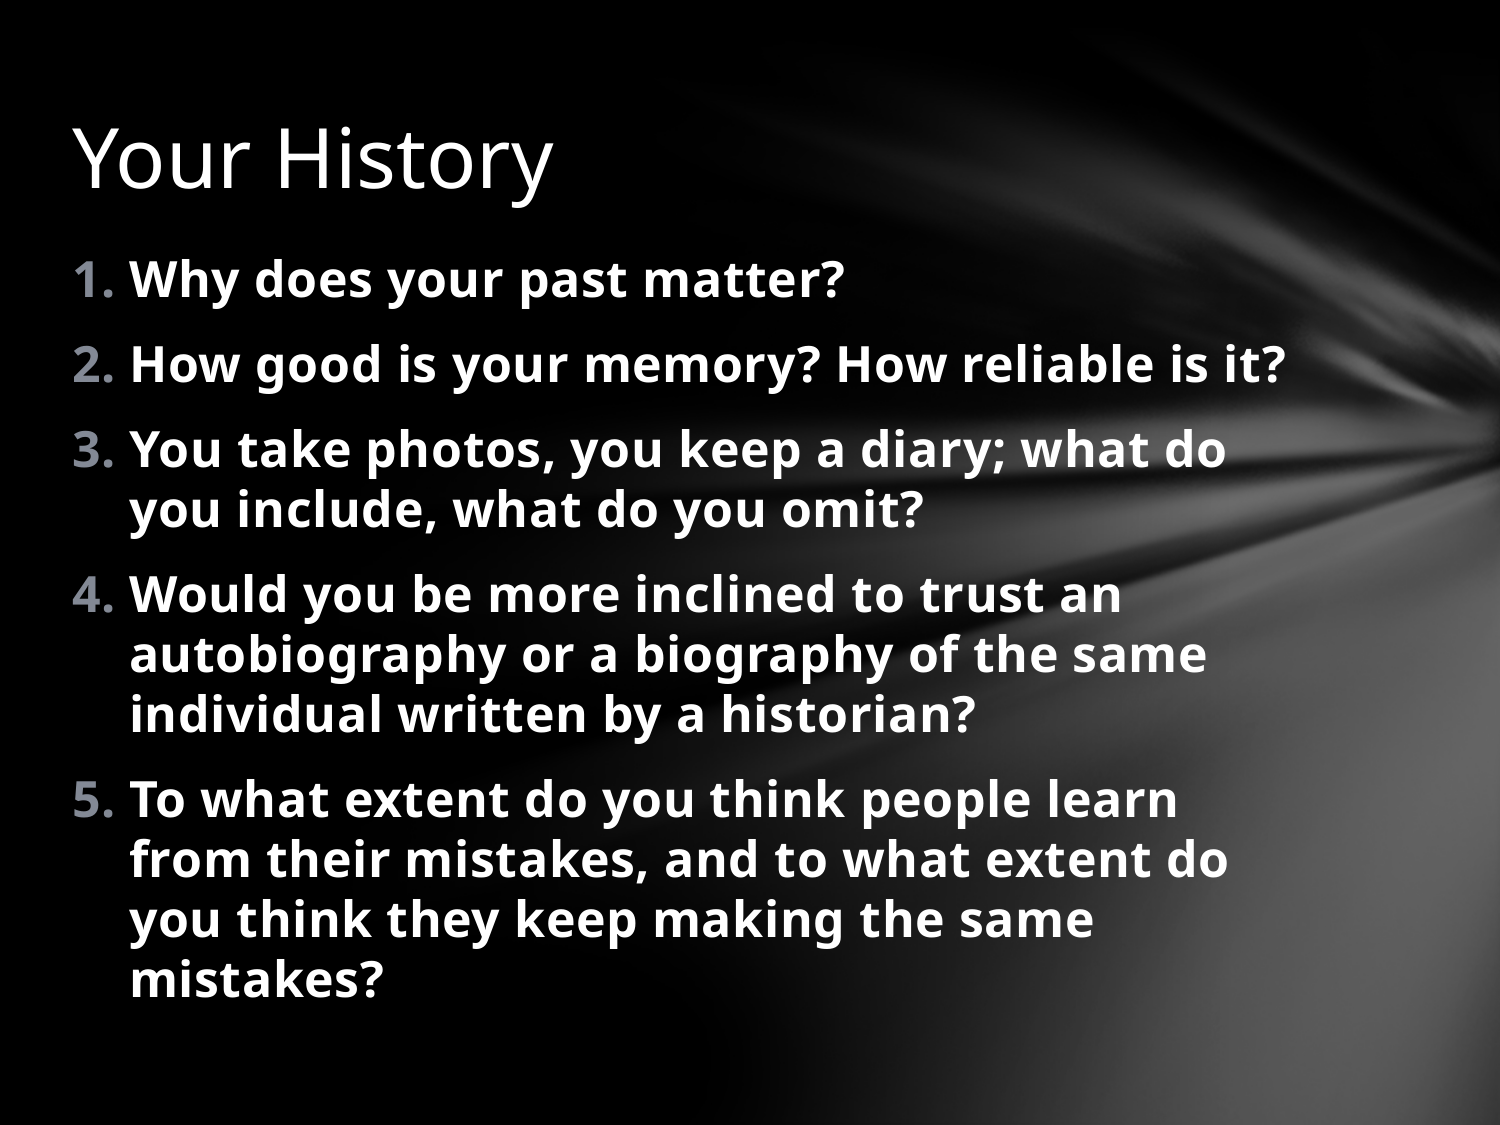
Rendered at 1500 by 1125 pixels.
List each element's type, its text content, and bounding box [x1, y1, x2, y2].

list Why does your past matter? How good is your memory? How reliable is it? You take photos, you keep a diary; what do you include, what do you omit? Would you be more inclined to trust an autobiography or a biography of the same individual written by a historian? To what extent do you think people learn from their mistakes, and to what extent do you think they keep making the same mistakes? [57, 239, 1318, 1015]
title Your History [57, 37, 1318, 213]
